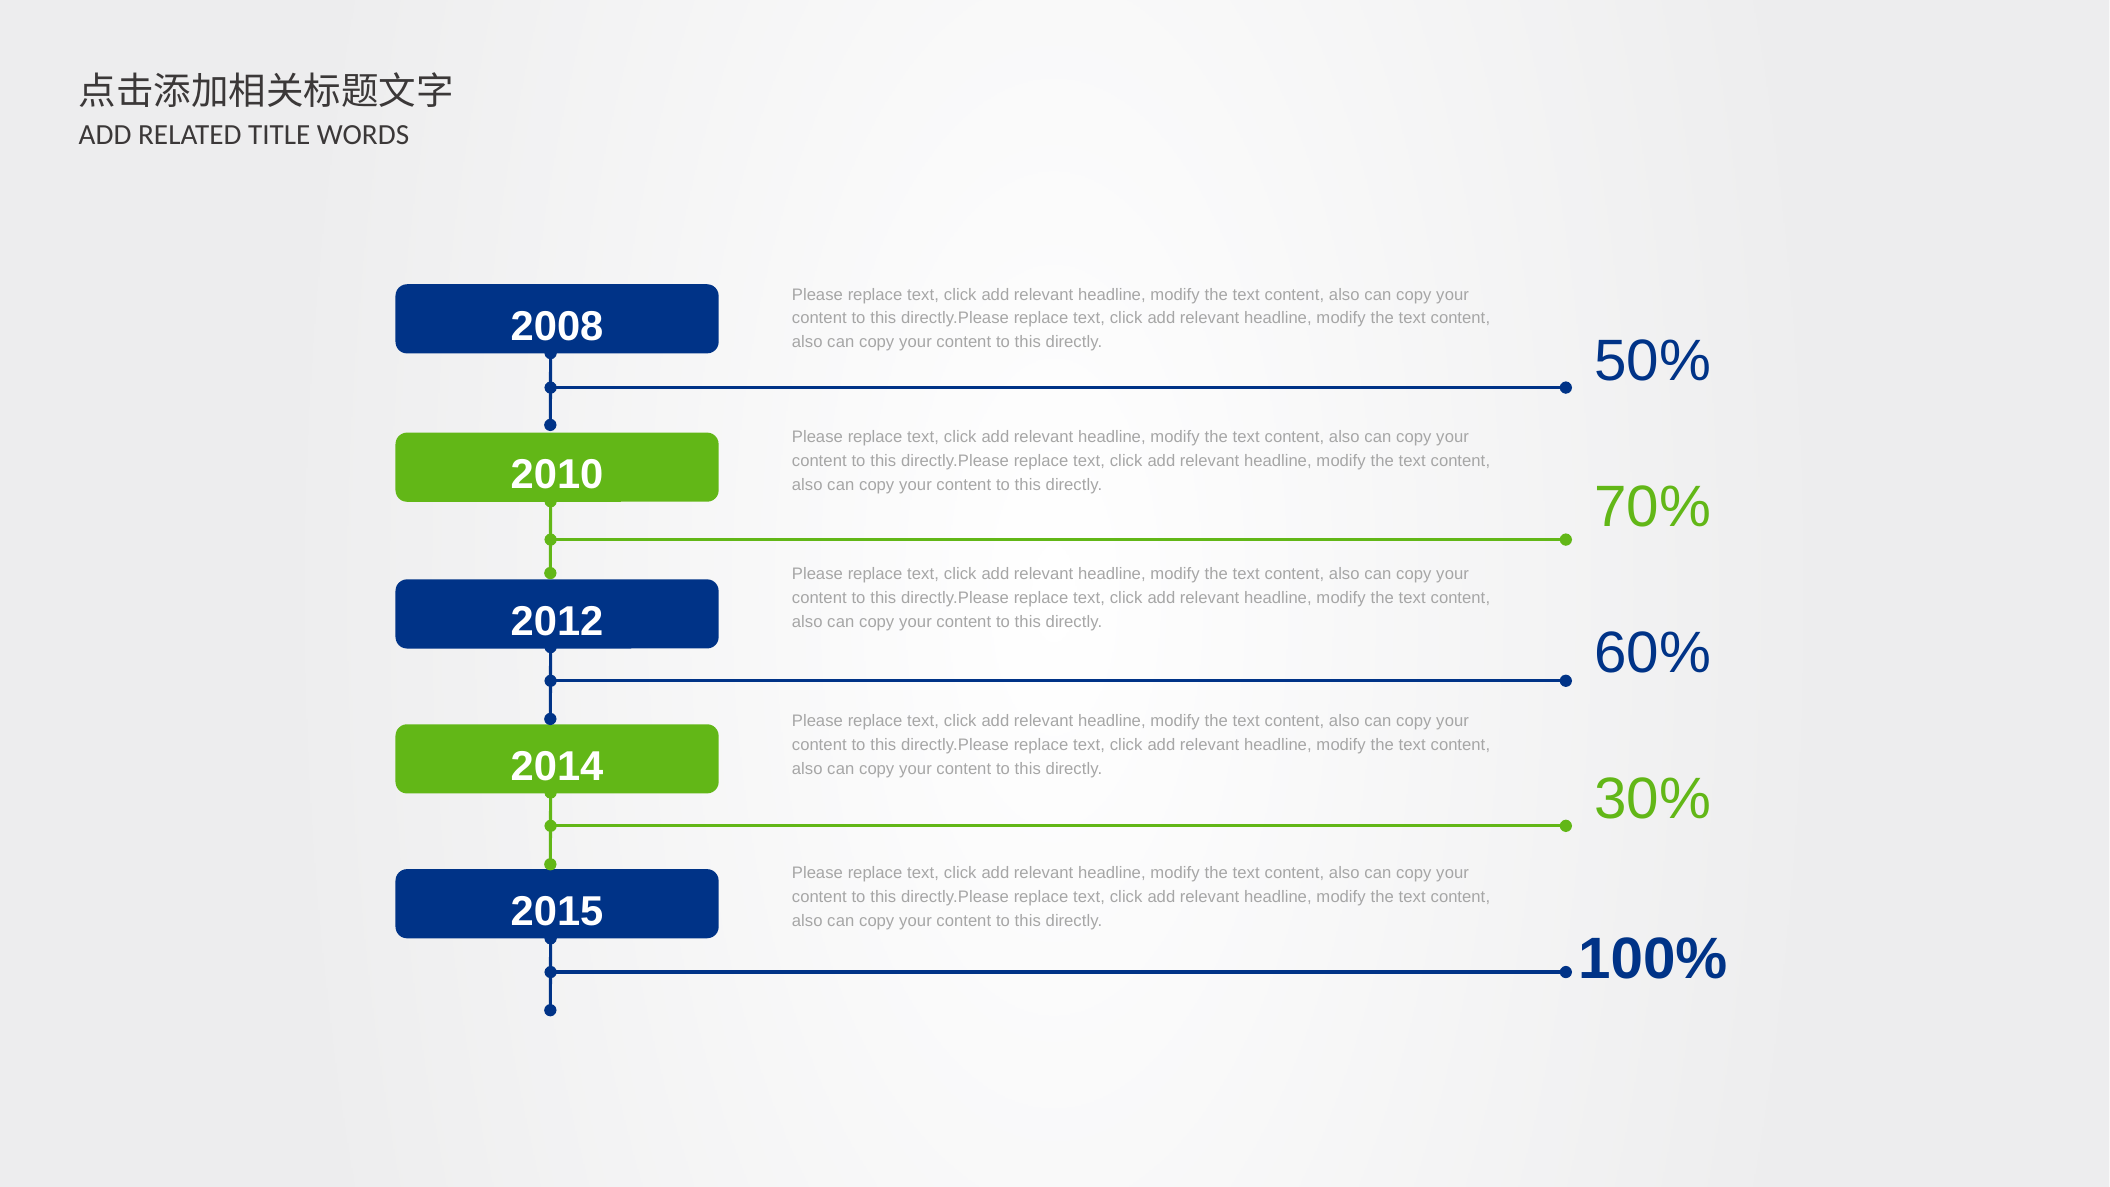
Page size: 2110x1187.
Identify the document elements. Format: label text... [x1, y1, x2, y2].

text_box 30% [1595, 752, 1710, 839]
text_box Please replace text, click add relevant headline, modify the text content, also can copy your content to this directly.Please replace text, click add relevant headline, modify the text content, also can copy your content to this directly. [791, 706, 1525, 779]
text_box 2012 [394, 578, 720, 650]
text_box 2014 [394, 723, 720, 795]
text_box ADD RELATED TITLE WORDS [62, 107, 426, 159]
text_box Please replace text, click add relevant headline, modify the text content, also can copy your content to this directly.Please replace text, click add relevant headline, modify the text content, also can copy your content to this directly. [791, 858, 1525, 930]
picture [0, 0, 2110, 1187]
text_box 70% [1595, 460, 1710, 547]
text_box 2015 [394, 868, 720, 940]
text_box 2008 [394, 283, 720, 355]
text_box 60% [1595, 606, 1710, 693]
text_box 50% [1595, 314, 1710, 401]
text_box 2010 [394, 431, 720, 503]
text_box Please replace text, click add relevant headline, modify the text content, also can copy your content to this directly.Please replace text, click add relevant headline, modify the text content, also can copy your content to this directly. [791, 422, 1525, 494]
text_box Please replace text, click add relevant headline, modify the text content, also can copy your content to this directly.Please replace text, click add relevant headline, modify the text content, also can copy your content to this directly. [791, 559, 1525, 632]
text_box 100% [1578, 897, 1728, 985]
text_box Please replace text, click add relevant headline, modify the text content, also can copy your content to this directly.Please replace text, click add relevant headline, modify the text content, also can copy your content to this directly. [791, 279, 1525, 352]
text_box 点击添加相关标题文字 [62, 59, 470, 121]
